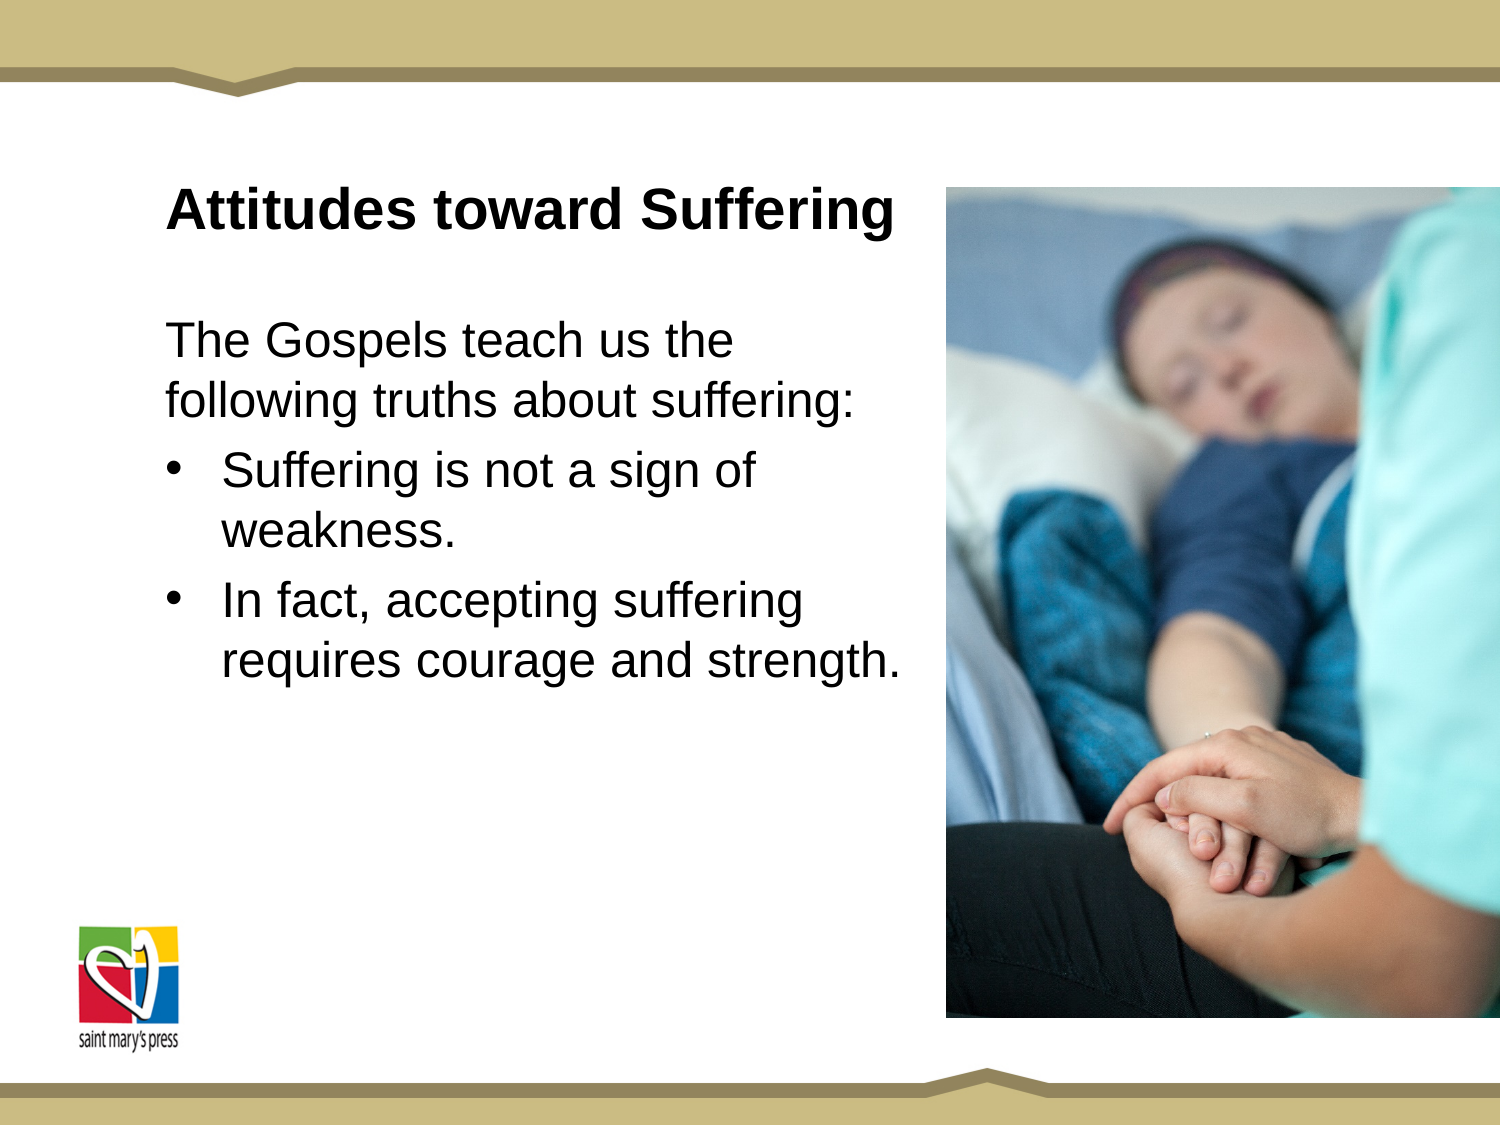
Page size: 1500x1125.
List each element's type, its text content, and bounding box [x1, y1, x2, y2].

title Attitudes toward Suffering [150, 149, 1500, 263]
picture [0, 0, 1500, 1125]
text_box The Gospels teach us the following truths about suffering: Suffering is not a sign of weakness. In fact, accepting suffering requires courage and strength. [150, 299, 950, 1093]
